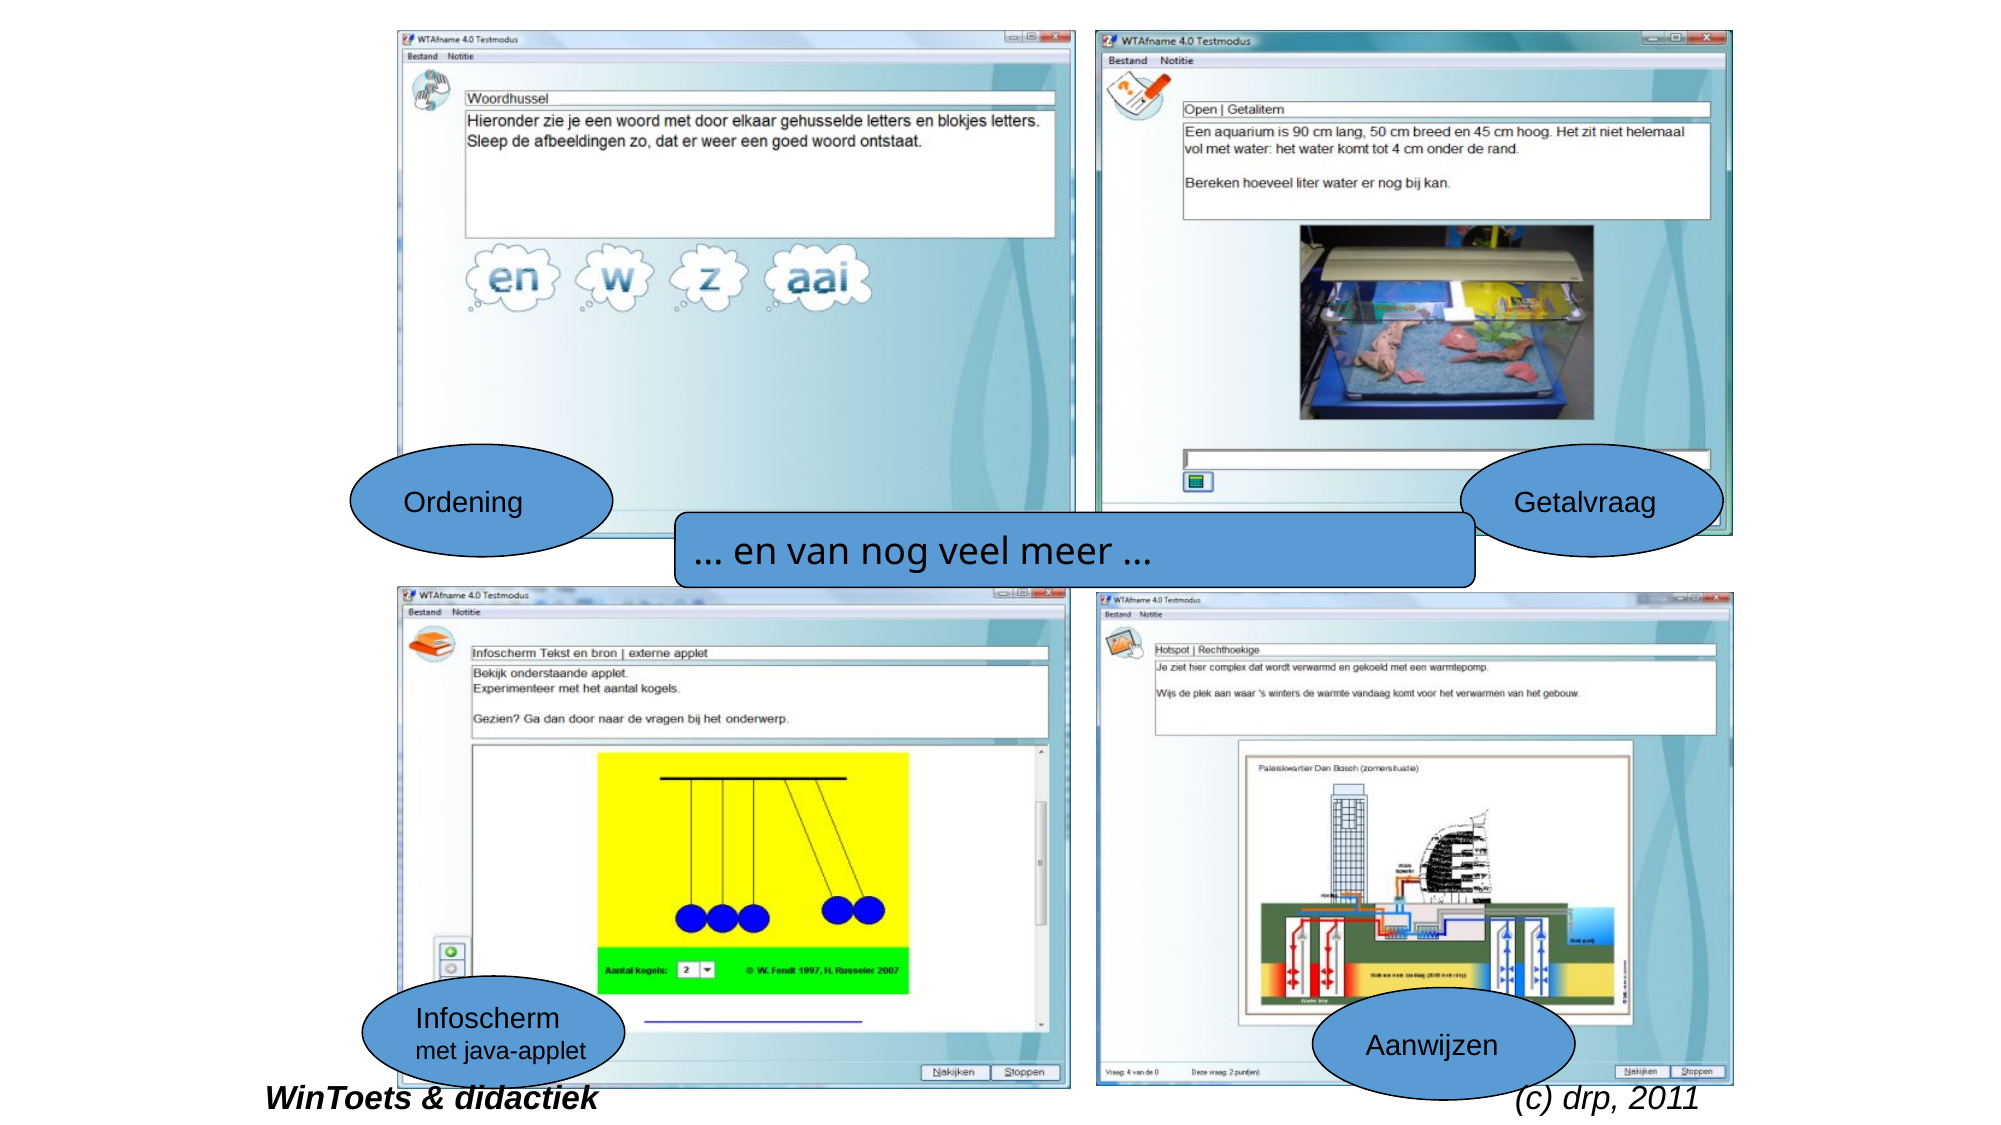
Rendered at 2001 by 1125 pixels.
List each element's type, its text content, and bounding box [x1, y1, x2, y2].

text_box Getalvraag [1490, 536, 1694, 557]
text_box Infoscherm met java-applet [362, 994, 397, 1068]
text_box ... en van nog veel meer ... [674, 512, 1476, 588]
picture [397, 30, 1076, 539]
text_box (c) drp, 2011 [1500, 1068, 1750, 1124]
text_box WinToets & didactiek [249, 1068, 725, 1124]
text_box Aanwijzen [1357, 1086, 1500, 1101]
text_box Ordening [350, 457, 578, 557]
picture [397, 586, 1071, 1089]
picture [1095, 30, 1733, 536]
picture [1096, 592, 1734, 1086]
